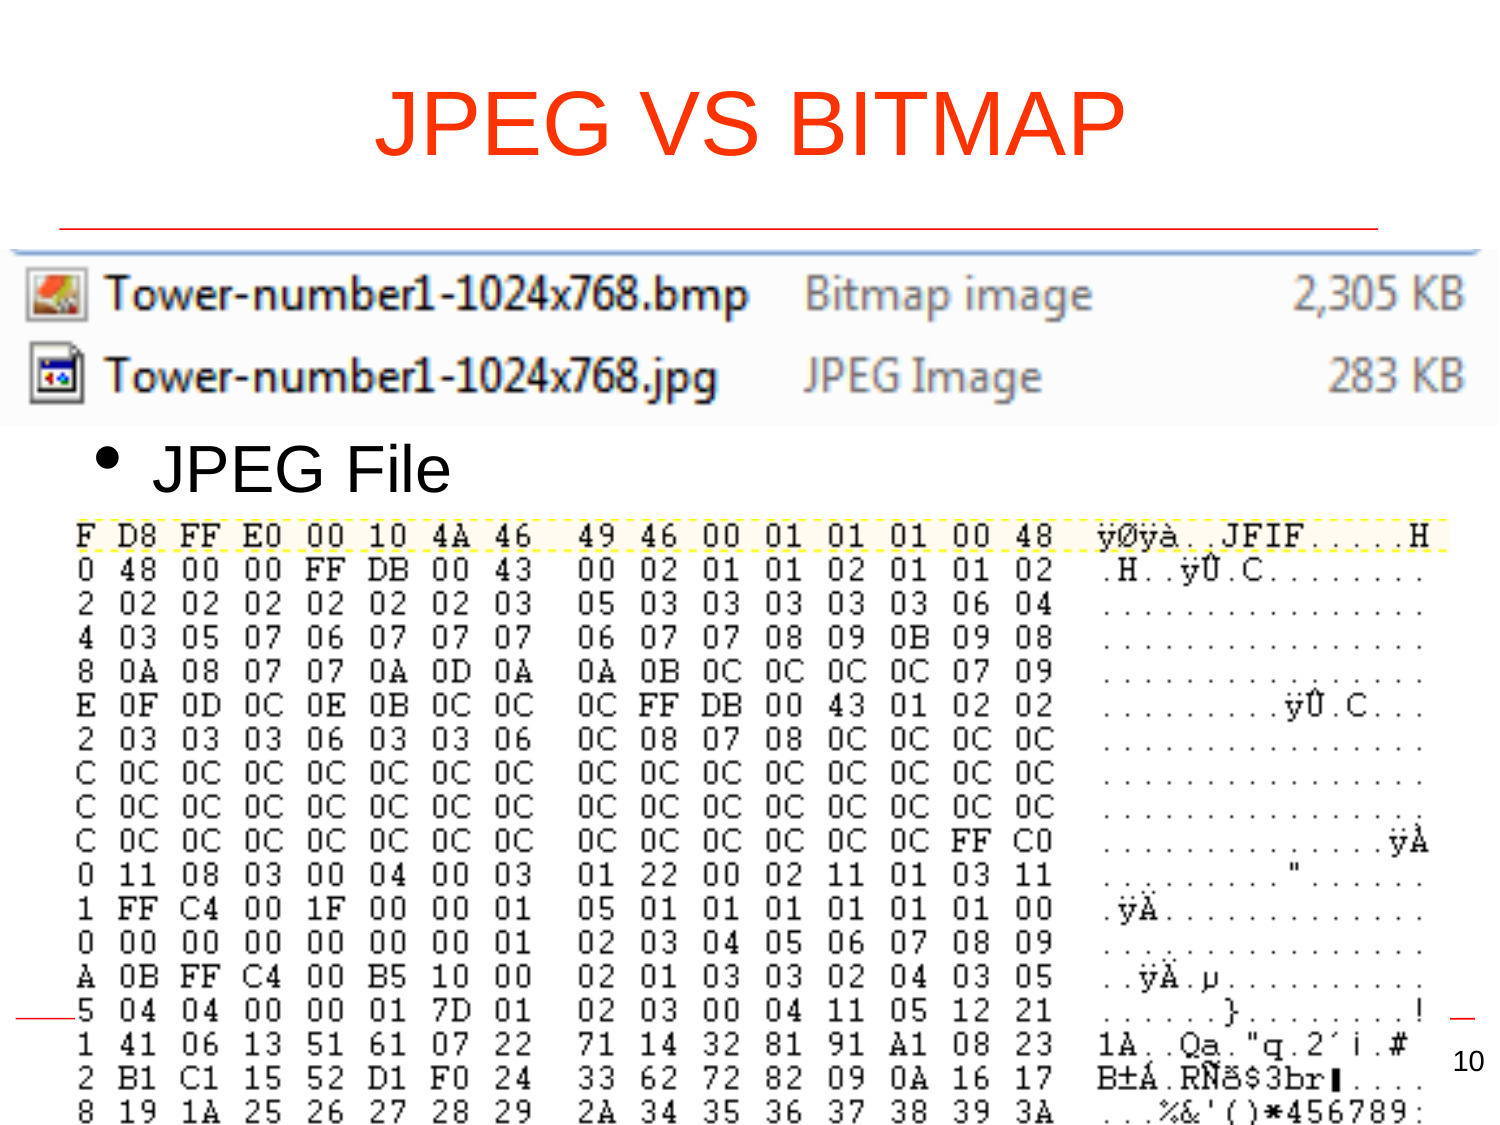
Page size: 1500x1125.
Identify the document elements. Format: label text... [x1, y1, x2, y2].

picture [0, 249, 1498, 426]
title JPEG VS BITMAP [114, 24, 1390, 213]
list JPEG File [81, 434, 1357, 518]
picture [74, 519, 1451, 1125]
slide_number 10 [1454, 1034, 1500, 1113]
